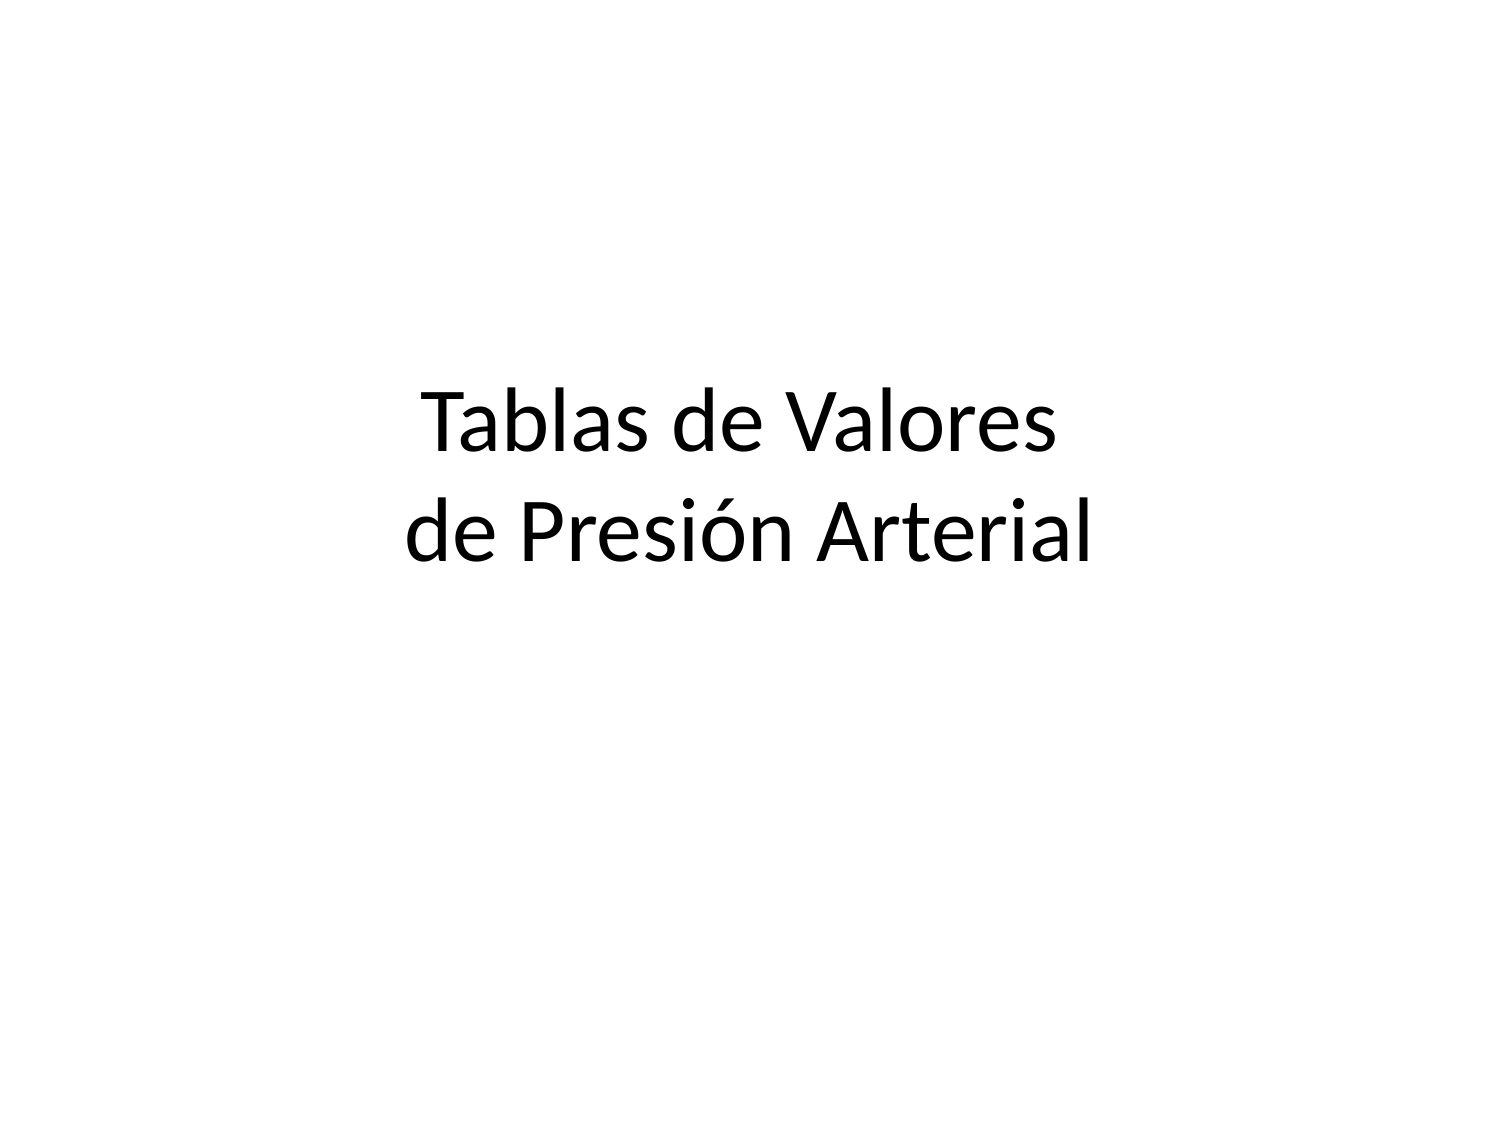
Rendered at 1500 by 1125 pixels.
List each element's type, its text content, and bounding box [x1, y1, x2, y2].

title Tablas de Valores de Presión Arterial [112, 349, 1388, 591]
